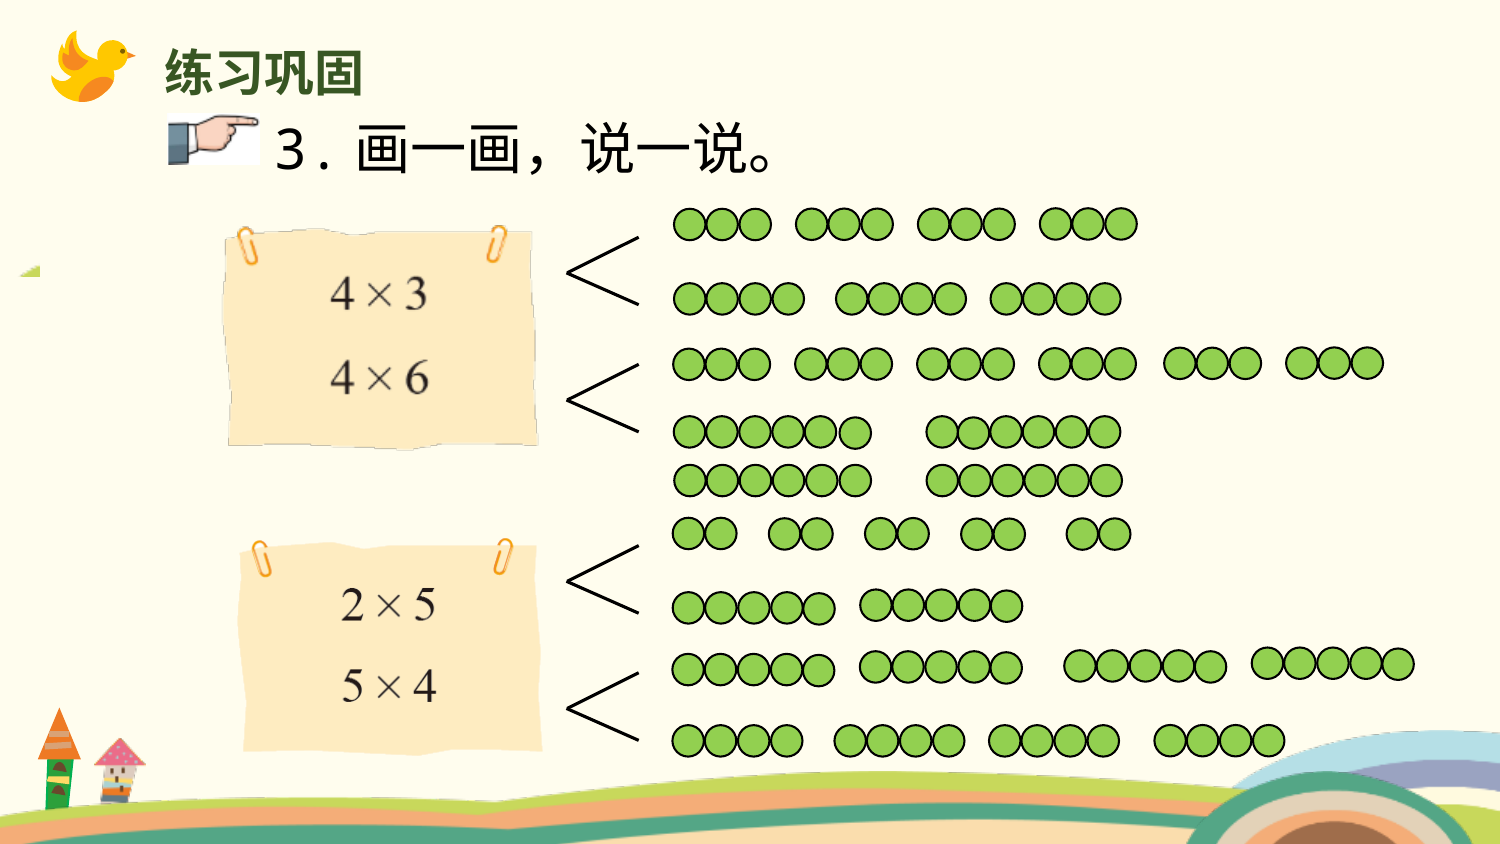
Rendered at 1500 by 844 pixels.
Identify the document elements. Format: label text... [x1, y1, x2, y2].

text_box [672, 517, 737, 550]
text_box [673, 416, 1122, 497]
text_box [860, 589, 1023, 622]
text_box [1064, 650, 1227, 683]
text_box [916, 348, 1014, 380]
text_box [961, 518, 1025, 550]
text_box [864, 517, 929, 550]
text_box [566, 545, 639, 614]
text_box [673, 283, 805, 315]
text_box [1154, 724, 1285, 757]
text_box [859, 651, 1022, 684]
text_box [566, 672, 639, 741]
text_box 练习巩固 [152, 35, 376, 107]
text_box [672, 725, 803, 757]
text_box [199, 224, 556, 765]
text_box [1286, 347, 1383, 379]
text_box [795, 208, 893, 240]
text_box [673, 208, 771, 241]
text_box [672, 653, 835, 687]
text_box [917, 208, 1015, 240]
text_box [1038, 348, 1136, 380]
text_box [768, 518, 833, 550]
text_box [835, 283, 967, 315]
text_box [1066, 518, 1131, 550]
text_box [1164, 347, 1262, 380]
text_box 3.画一画，说一说。 [262, 107, 927, 187]
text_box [673, 348, 771, 381]
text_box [795, 348, 893, 380]
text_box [834, 725, 965, 757]
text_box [566, 364, 639, 432]
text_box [1039, 208, 1137, 240]
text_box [1251, 647, 1414, 680]
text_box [990, 283, 1121, 315]
picture [0, 0, 1500, 844]
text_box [566, 237, 639, 305]
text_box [988, 725, 1120, 757]
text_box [672, 592, 835, 625]
